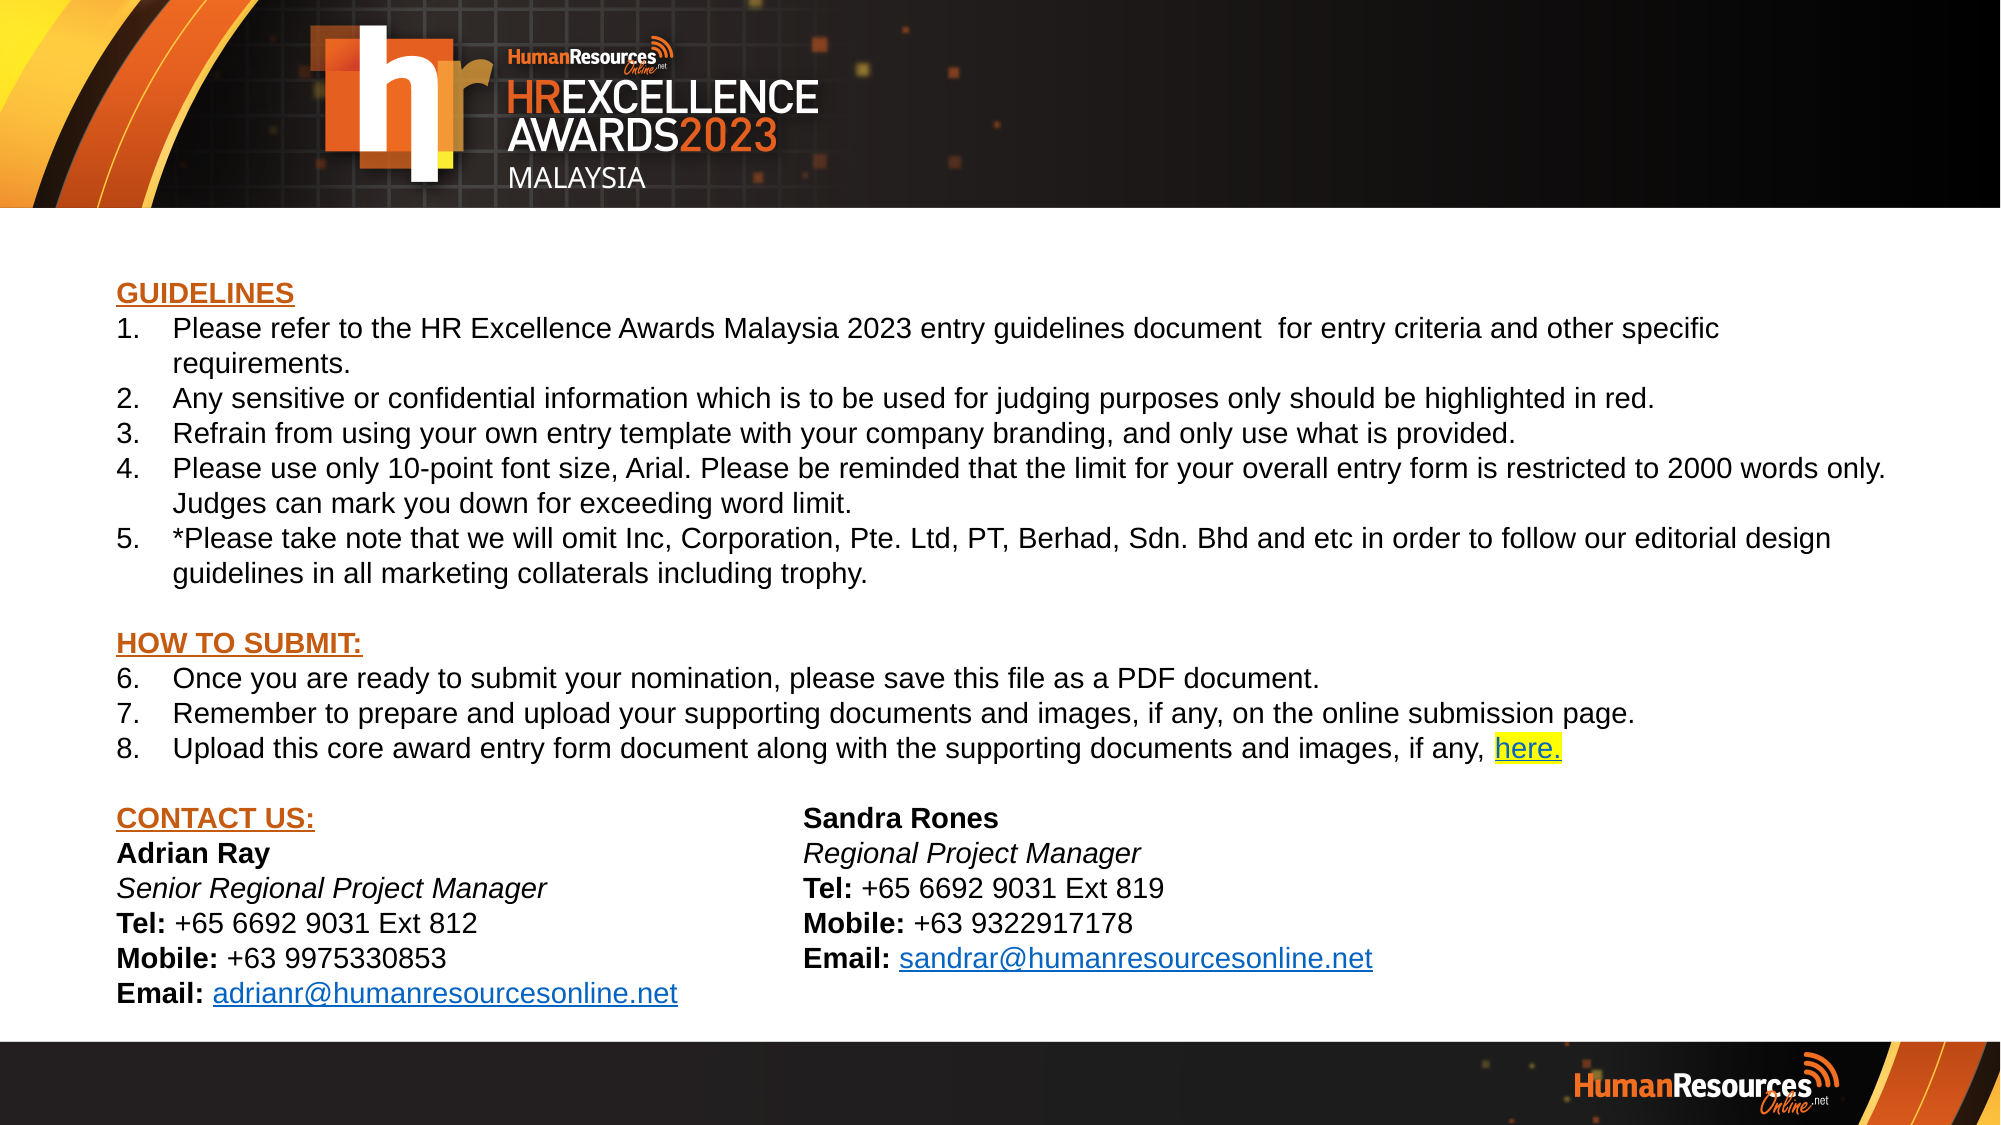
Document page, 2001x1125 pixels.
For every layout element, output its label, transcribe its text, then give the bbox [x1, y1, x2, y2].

picture [0, 0, 2001, 1125]
text_box CONTACT US: Adrian Ray Senior Regional Project Manager Tel: +65 6692 9031 Ext 812 Mobile: +63 9975330853 Email: adrianr@humanresourcesonline.net Sandra Rones Regional Project Manager Tel: +65 6692 9031 Ext 819 Mobile: +63 9322917178 Email: sandrar@humanresourcesonline.net [101, 791, 1505, 1125]
text_box MALAYSIA [492, 151, 790, 202]
text_box GUIDELINES Please refer to the HR Excellence Awards Malaysia 2023 entry guidelines document for entry criteria and other specific requirements. Any sensitive or confidential information which is to be used for judging purposes only should be highlighted in red. Refrain from using your own entry template with your company branding, and only use what is provided. Please use only 10-point font size, Arial. Please be reminded that the limit for your overall entry form is restricted to 2000 words only. Judges can mark you down for exceeding word limit. *Please take note that we will omit Inc, Corporation, Pte. Ltd, PT, Berhad, Sdn. Bhd and etc in order to follow our editorial design guidelines in all marketing collaterals including trophy. HOW TO SUBMIT: Once you are ready to submit your nomination, please save this file as a PDF document. Remember to prepare and upload your supporting documents and images, if any, on the online submission page. Upload this core award entry form document along with the supporting documents and images, if any, here. [101, 267, 1923, 842]
